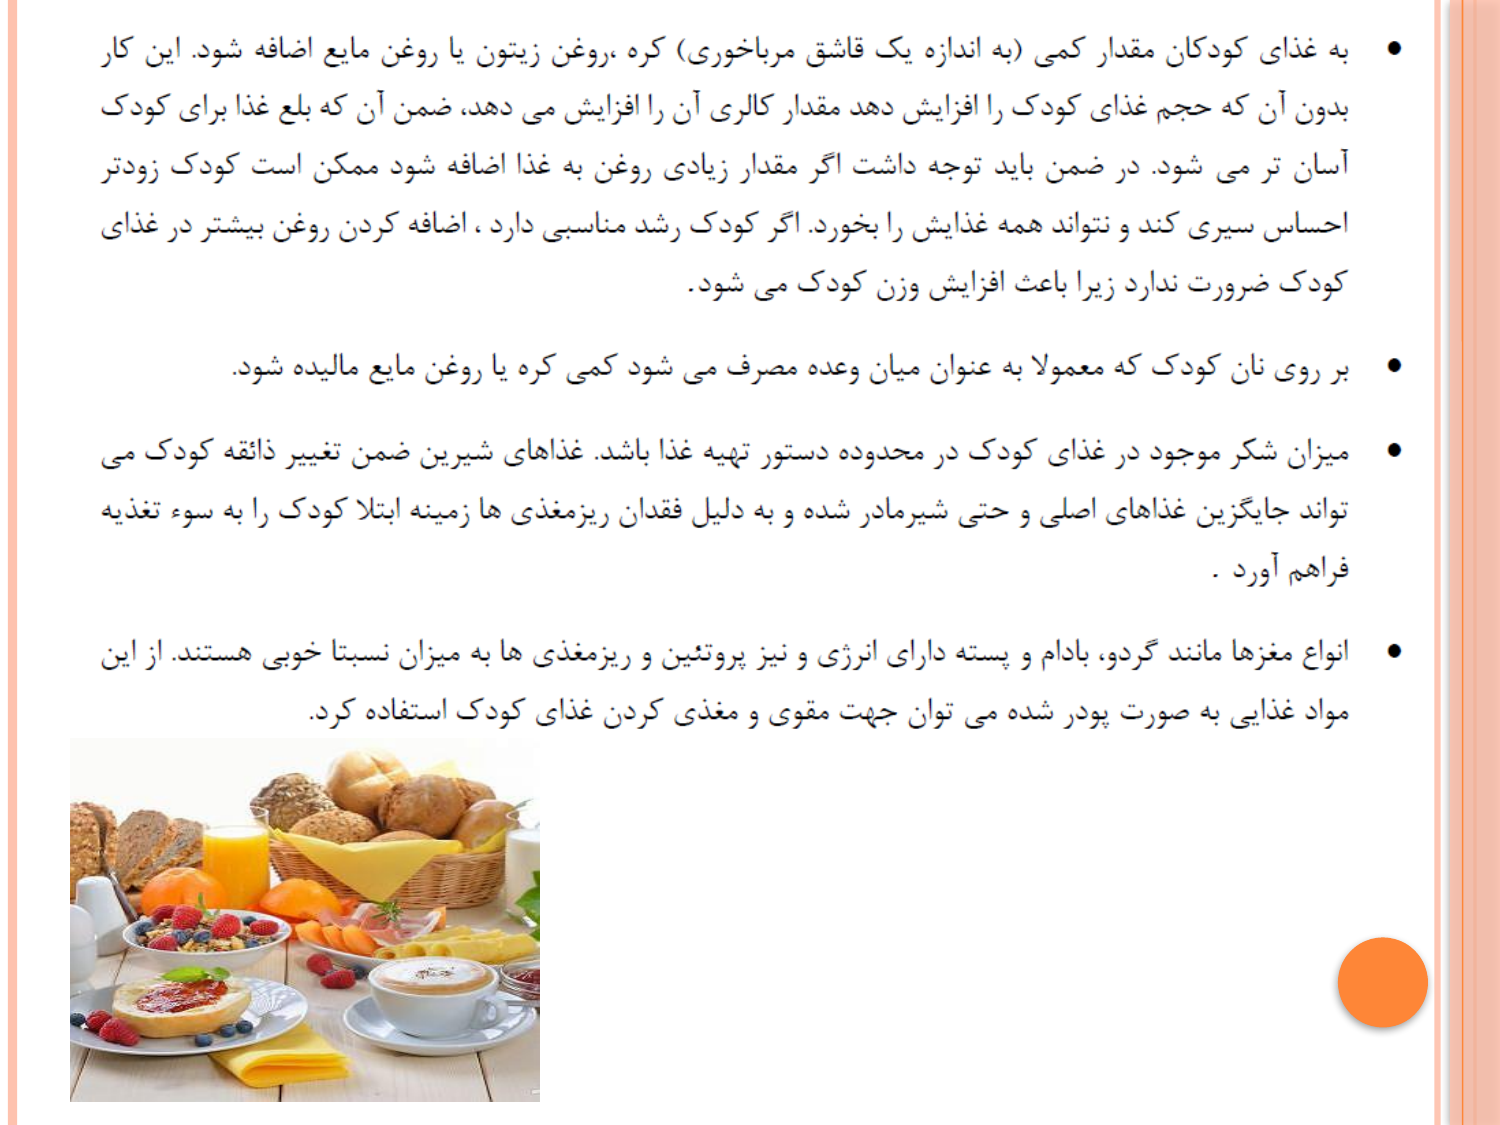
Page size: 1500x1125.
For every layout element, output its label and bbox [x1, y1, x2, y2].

list [46, 0, 1431, 800]
picture [69, 737, 540, 1103]
